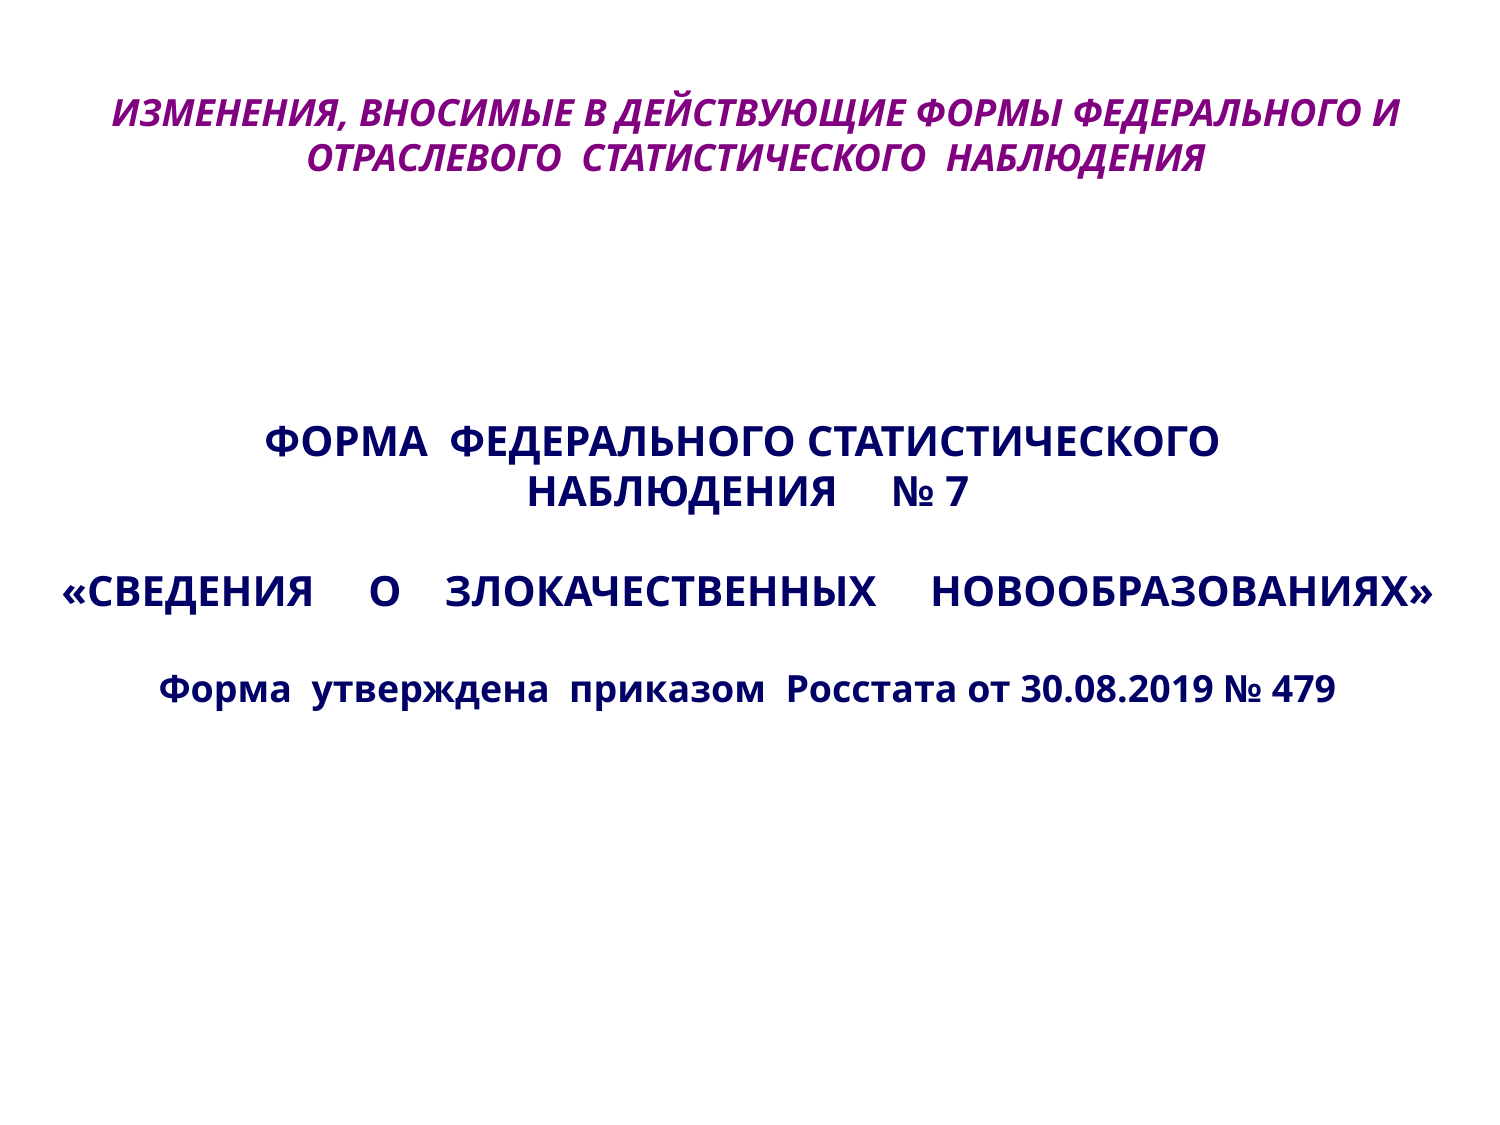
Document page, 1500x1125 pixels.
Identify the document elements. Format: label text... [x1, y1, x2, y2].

text_box ИЗМЕНЕНИЯ, ВНОСИМЫЕ В ДЕЙСТВУЮЩИЕ ФОРМЫ ФЕДЕРАЛЬНОГО И ОТРАСЛЕВОГО СТАТИСТИЧЕСКОГО НАБЛЮДЕНИЯ [49, 87, 1463, 180]
text_box ФОРМА ФЕДЕРАЛЬНОГО СТАТИСТИЧЕСКОГО НАБЛЮДЕНИЯ № 7 «СВЕДЕНИЯ О ЗЛОКАЧЕСТВЕННЫХ НОВООБРАЗОВАНИЯХ» Форма утверждена приказом Росстата от 30.08.2019 № 479 [49, 412, 1446, 710]
